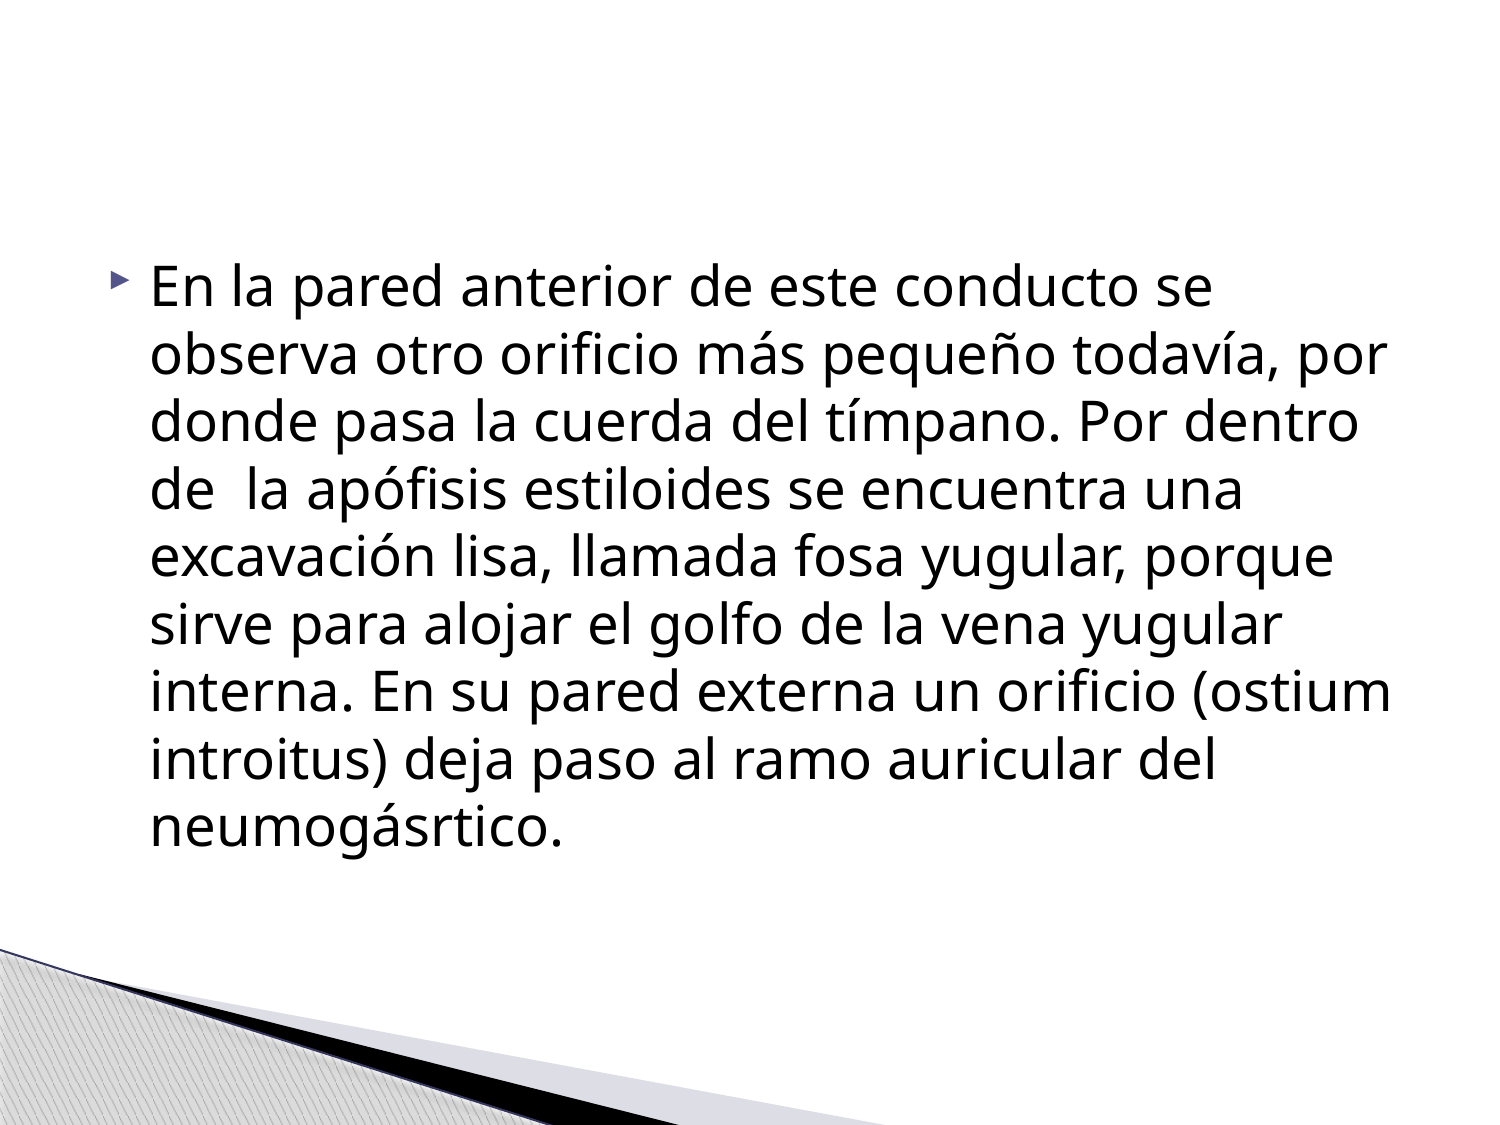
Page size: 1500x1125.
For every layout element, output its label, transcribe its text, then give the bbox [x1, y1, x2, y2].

list En la pared anterior de este conducto se observa otro orificio más pequeño todavía, por donde pasa la cuerda del tímpano. Por dentro de la apófisis estiloides se encuentra una excavación lisa, llamada fosa yugular, porque sirve para alojar el golfo de la vena yugular interna. En su pared externa un orificio (ostium introitus) deja paso al ramo auricular del neumogásrtico. [75, 243, 1425, 986]
